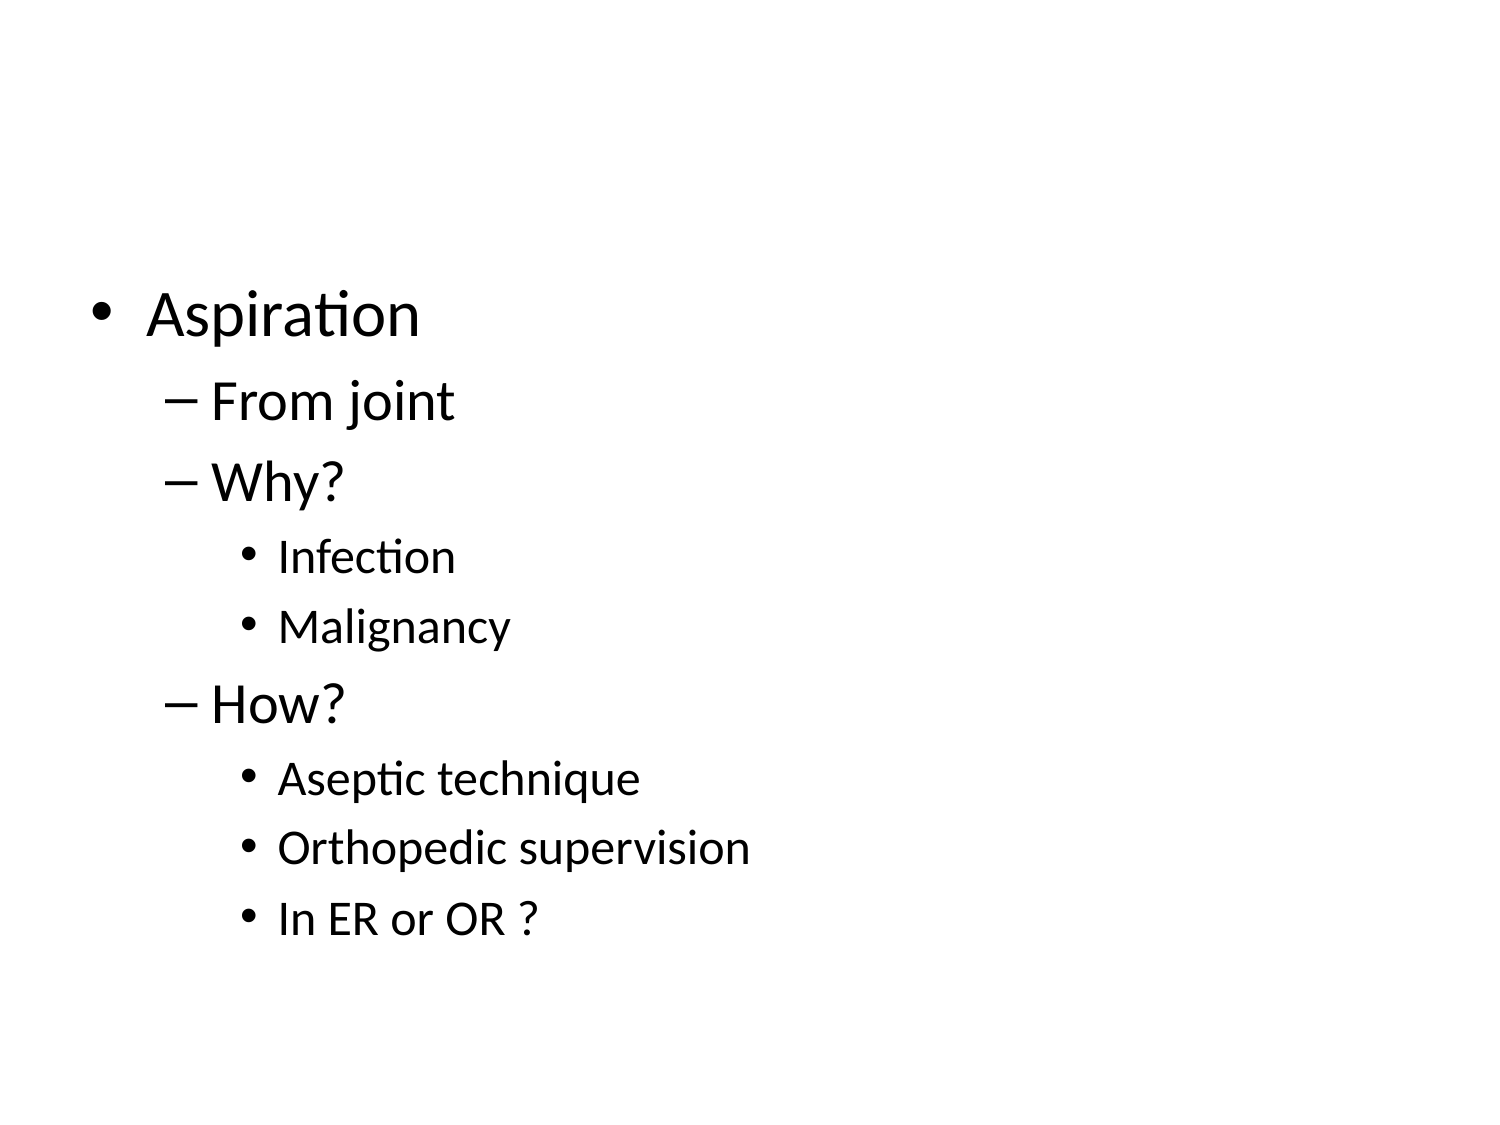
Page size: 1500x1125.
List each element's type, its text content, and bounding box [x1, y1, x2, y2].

list Aspiration From joint Why? Infection Malignancy How? Aseptic technique Orthopedic supervision In ER or OR ? [75, 262, 1425, 1005]
